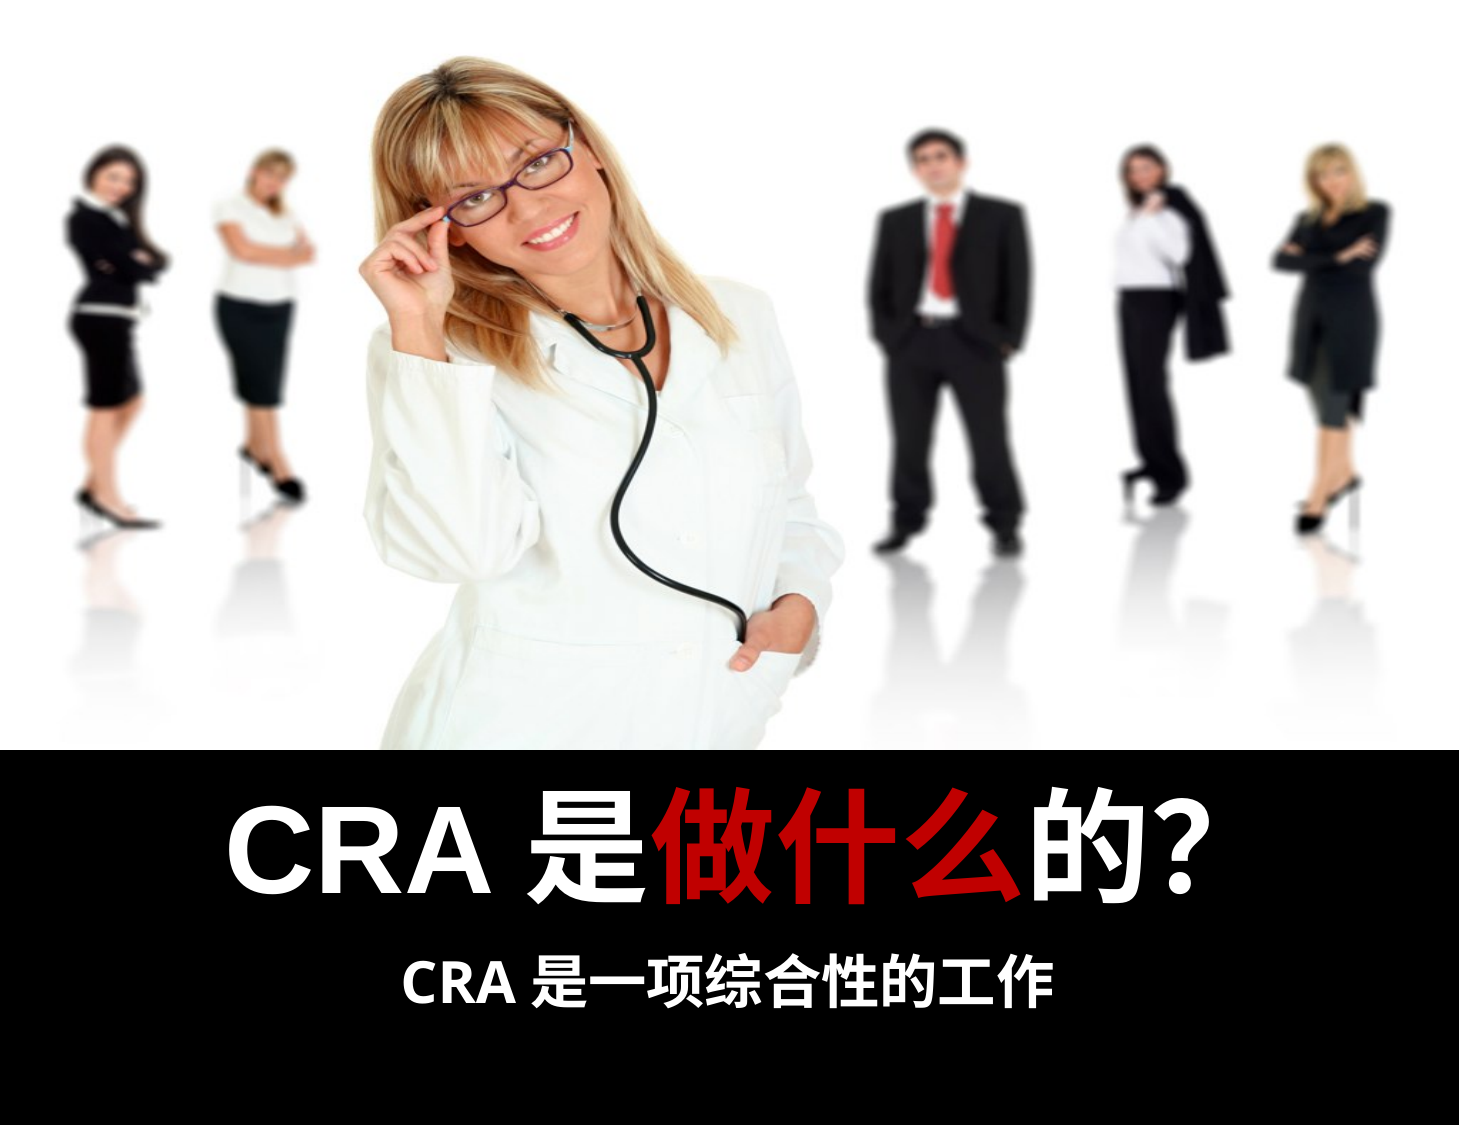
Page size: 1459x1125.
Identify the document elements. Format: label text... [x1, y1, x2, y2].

title CRA是做什么的？ [129, 759, 1370, 938]
text_box [0, 758, 1459, 1125]
subtitle CRA是一项综合性的工作 [216, 937, 1239, 1026]
picture [0, 0, 1459, 751]
